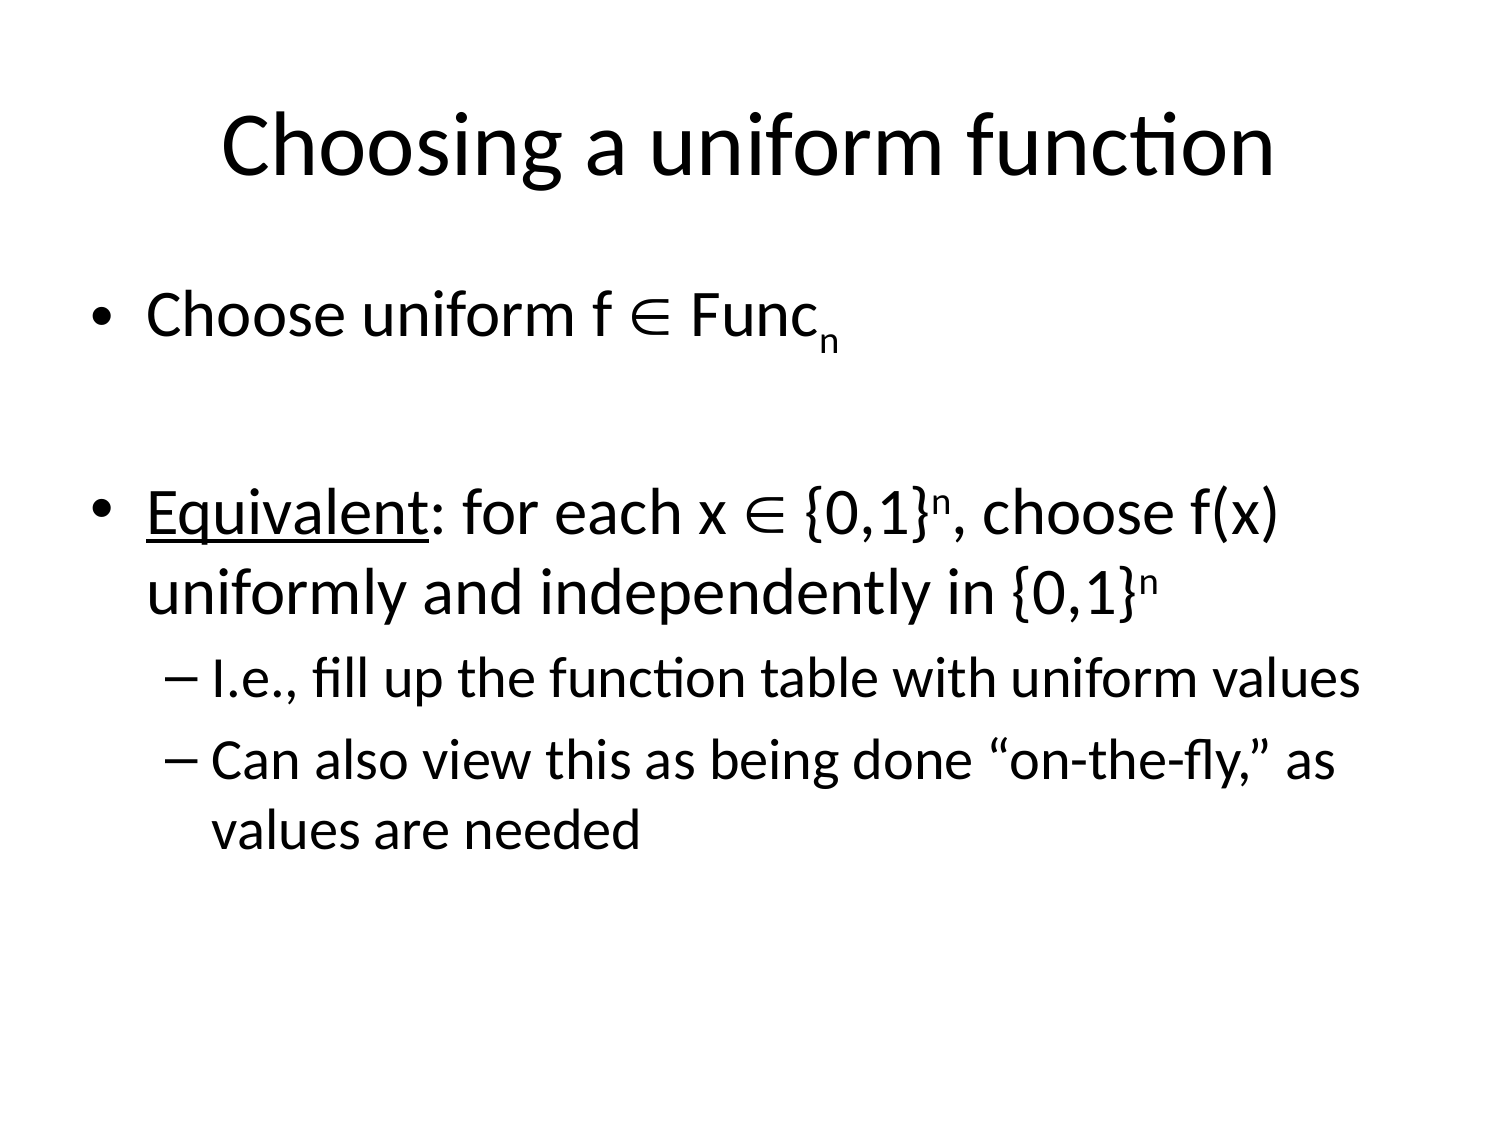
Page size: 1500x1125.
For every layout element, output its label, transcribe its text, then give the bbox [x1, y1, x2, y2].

title Choosing a uniform function [75, 45, 1425, 233]
list Choose uniform f  Funcn Equivalent: for each x  {0,1}n, choose f(x) uniformly and independently in {0,1}n I.e., fill up the function table with uniform values Can also view this as being done “on-the-fly,” as values are needed [75, 262, 1425, 1005]
